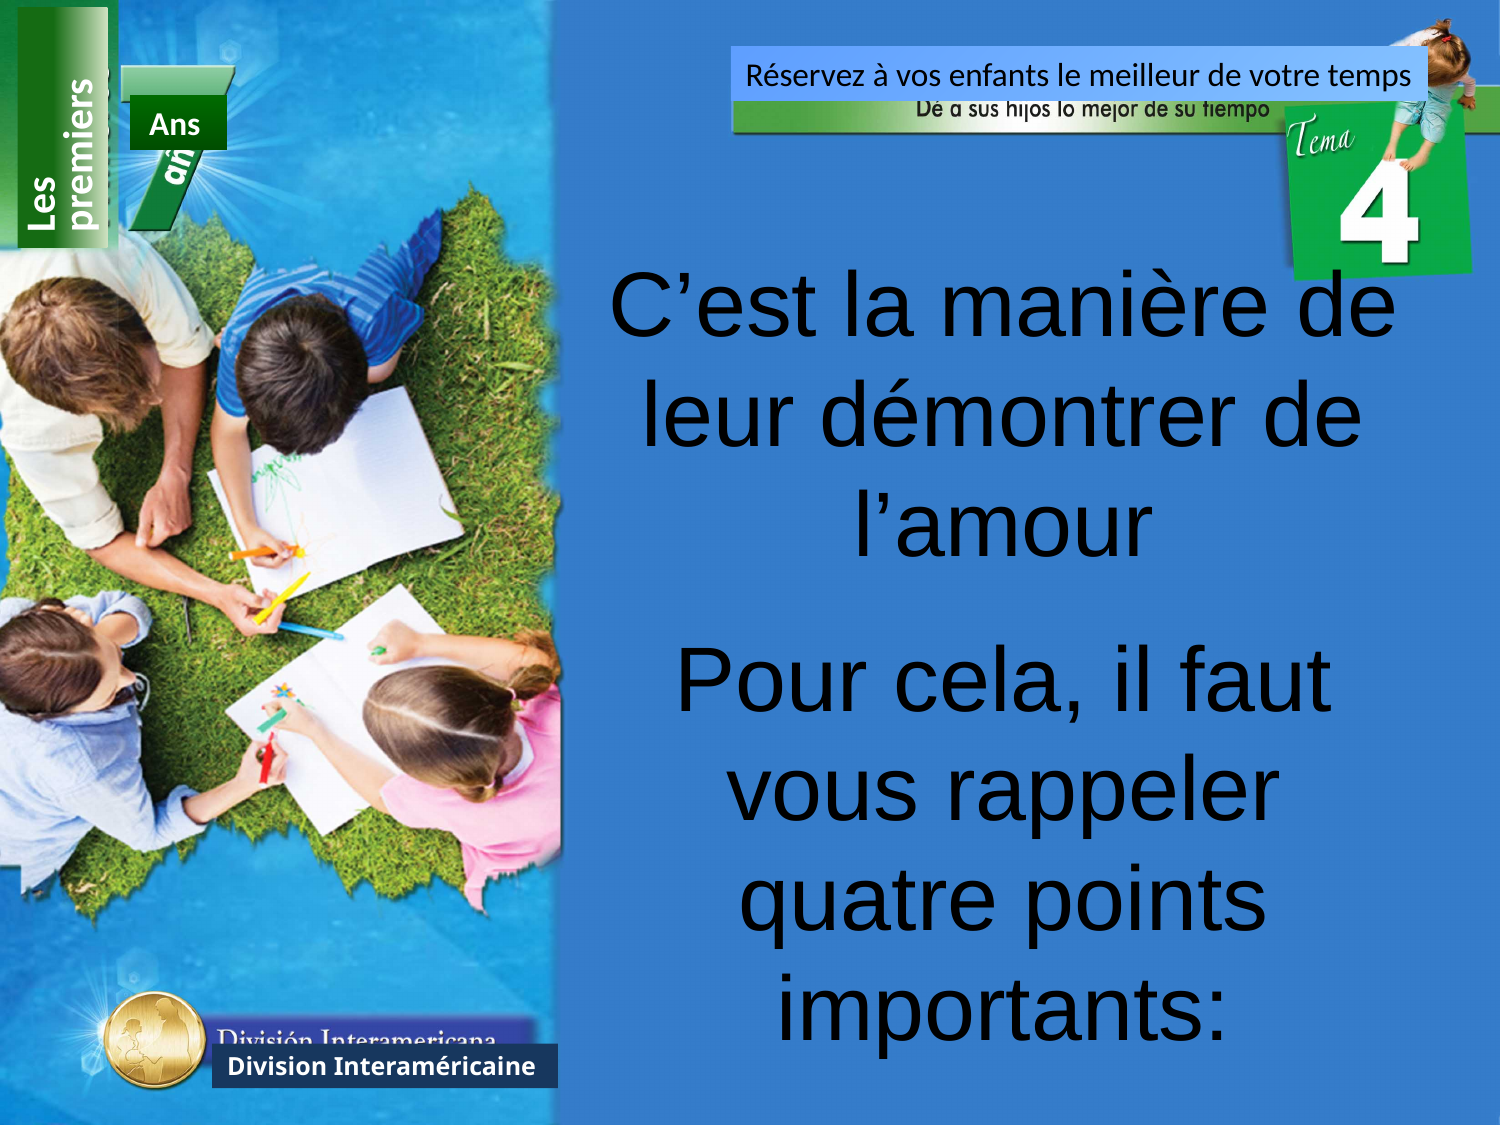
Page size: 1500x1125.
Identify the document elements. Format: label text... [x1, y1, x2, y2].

text_box Réservez à vos enfants le meilleur de votre temps [730, 46, 1428, 101]
text_box C’est la manière de leur démontrer de l’amour Pour cela, il faut vous rappeler quatre points importants: [572, 237, 1436, 1067]
text_box Ans [130, 95, 227, 150]
picture [0, 0, 1500, 1125]
text_box Division Interaméricaine [212, 1043, 558, 1089]
text_box Les premiers [17, 7, 108, 248]
